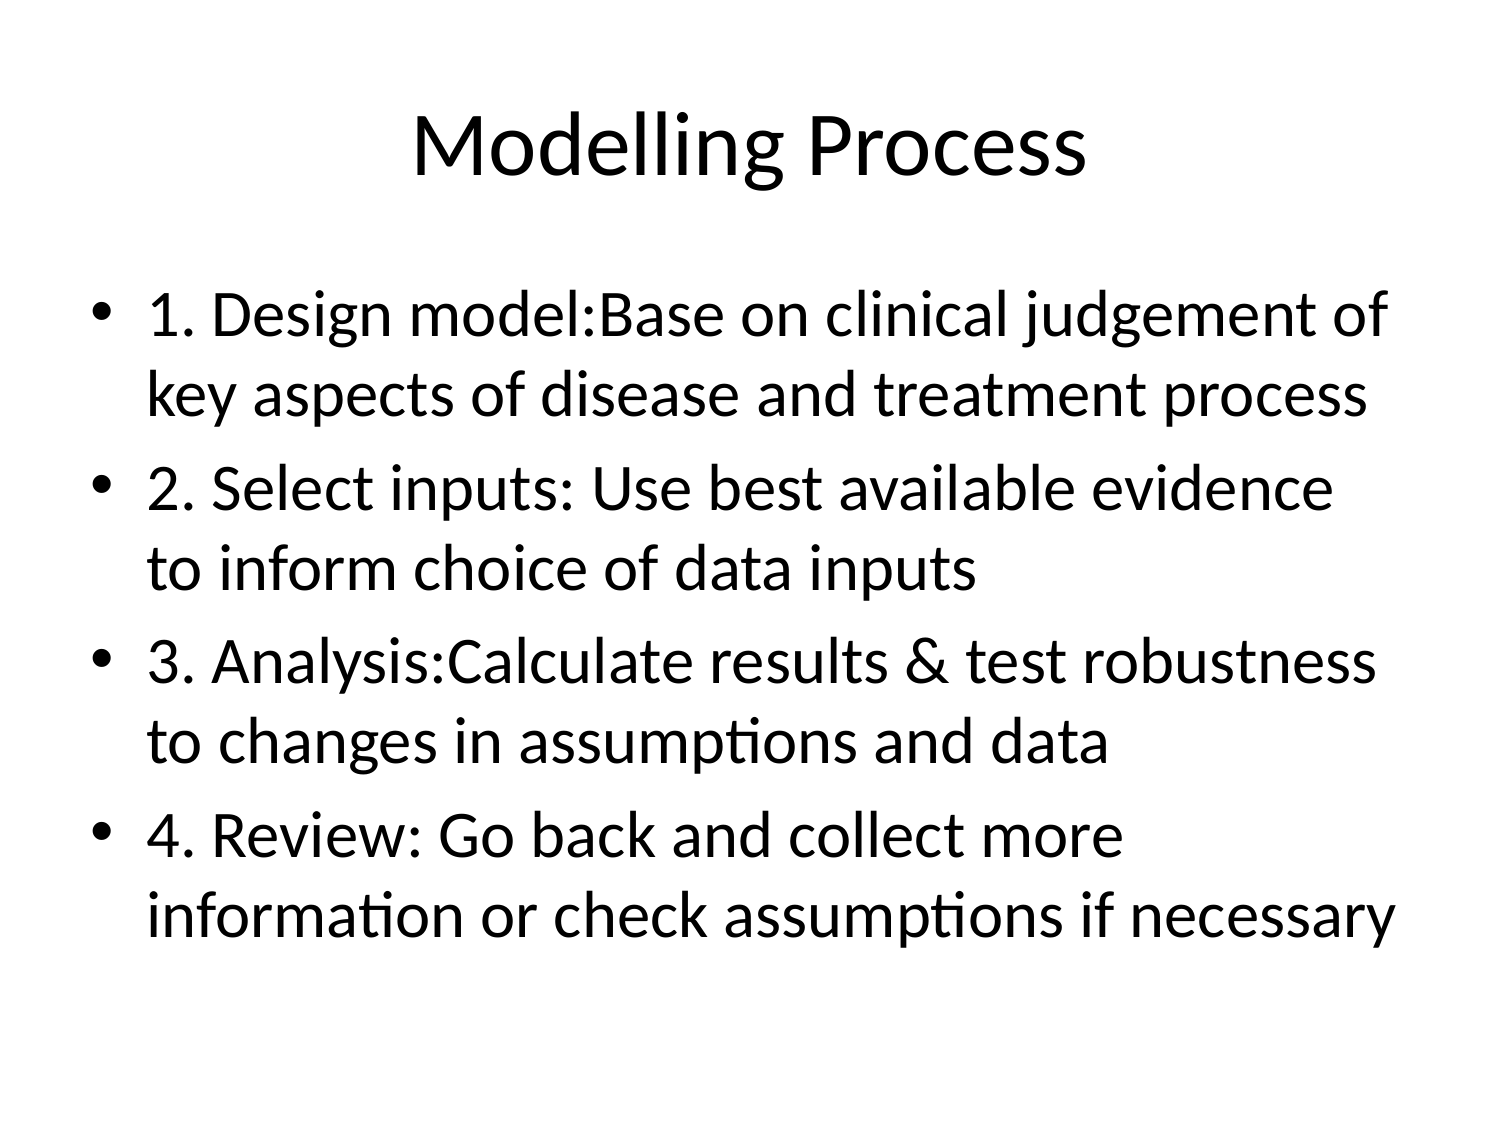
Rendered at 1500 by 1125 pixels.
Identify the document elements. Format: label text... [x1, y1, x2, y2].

list 1. Design model:Base on clinical judgement of key aspects of disease and treatment process 2. Select inputs: Use best available evidence to inform choice of data inputs 3. Analysis:Calculate results & test robustness to changes in assumptions and data 4. Review: Go back and collect more information or check assumptions if necessary [75, 262, 1425, 1005]
title Modelling Process [75, 45, 1425, 233]
